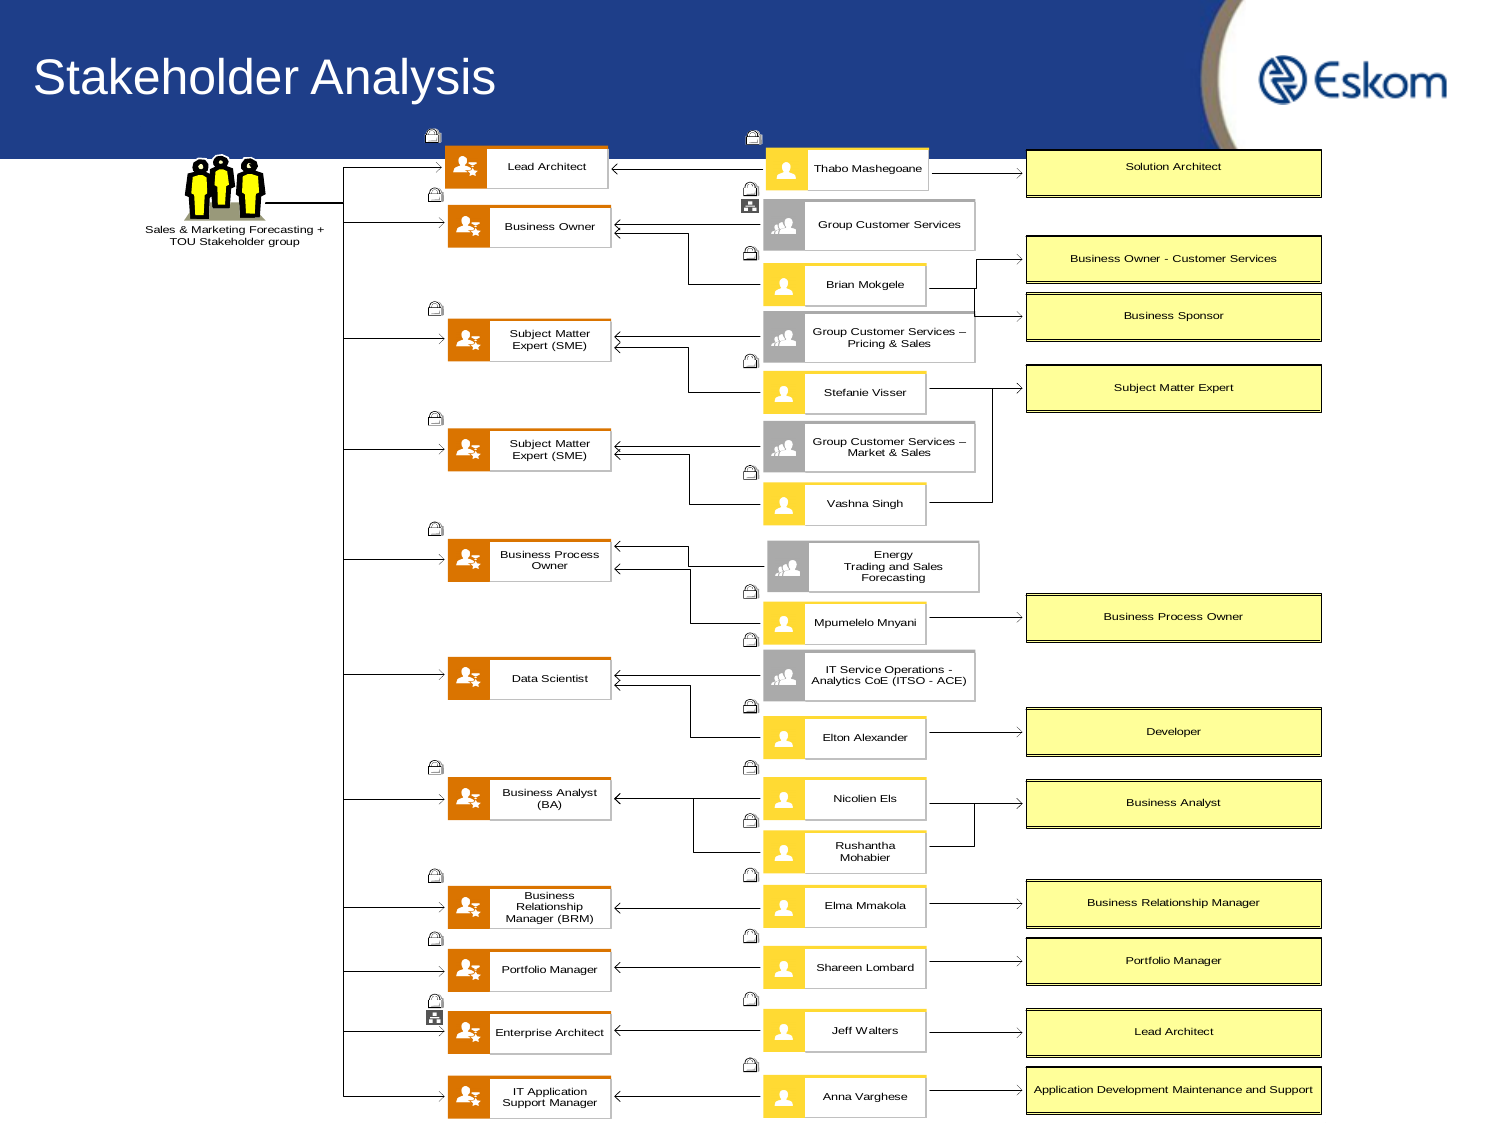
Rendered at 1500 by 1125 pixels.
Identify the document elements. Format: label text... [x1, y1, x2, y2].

picture [1257, 55, 1450, 105]
picture [0, 0, 1246, 159]
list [139, 125, 1329, 1125]
title Stakeholder Analysis [32, 53, 1179, 105]
